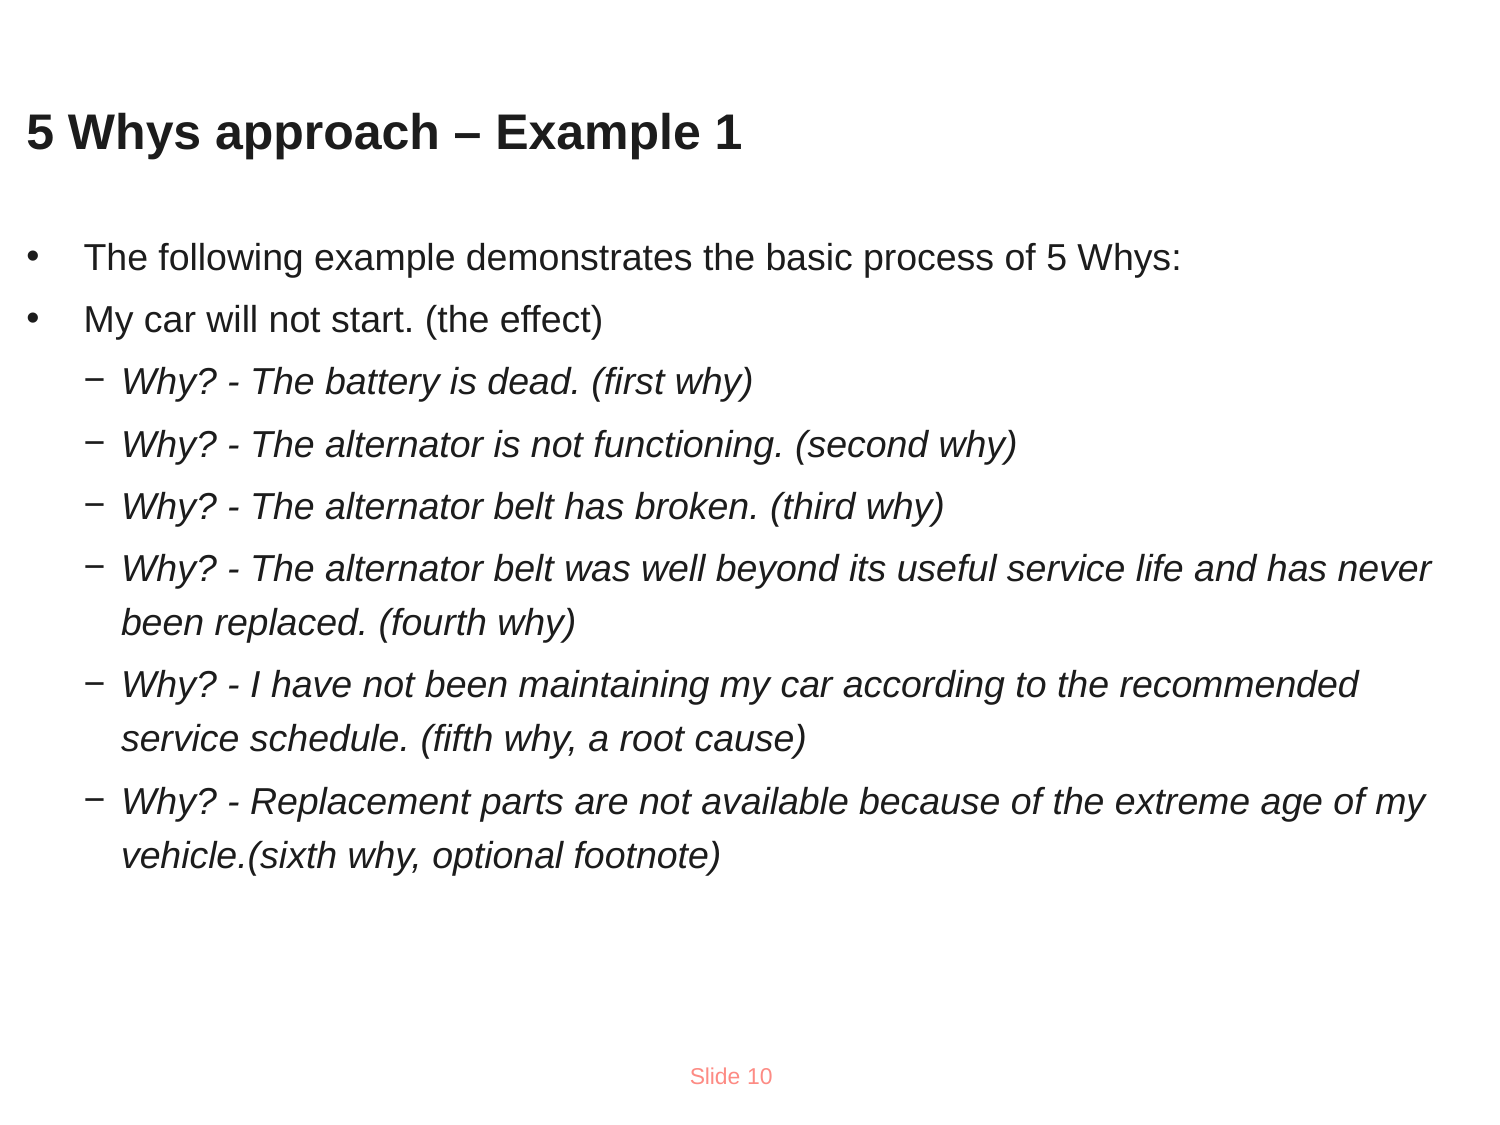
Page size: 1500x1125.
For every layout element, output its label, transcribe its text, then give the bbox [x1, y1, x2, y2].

list The following example demonstrates the basic process of 5 Whys: My car will not start. (the effect) Why? - The battery is dead. (first why) Why? - The alternator is not functioning. (second why) Why? - The alternator belt has broken. (third why) Why? - The alternator belt was well beyond its useful service life and has never been replaced. (fourth why) Why? - I have not been maintaining my car according to the recommended service schedule. (fifth why, a root cause) Why? - Replacement parts are not available because of the extreme age of my vehicle.(sixth why, optional footnote) [26, 223, 1474, 1075]
title 5 Whys approach – Example 1 [26, 99, 1472, 223]
